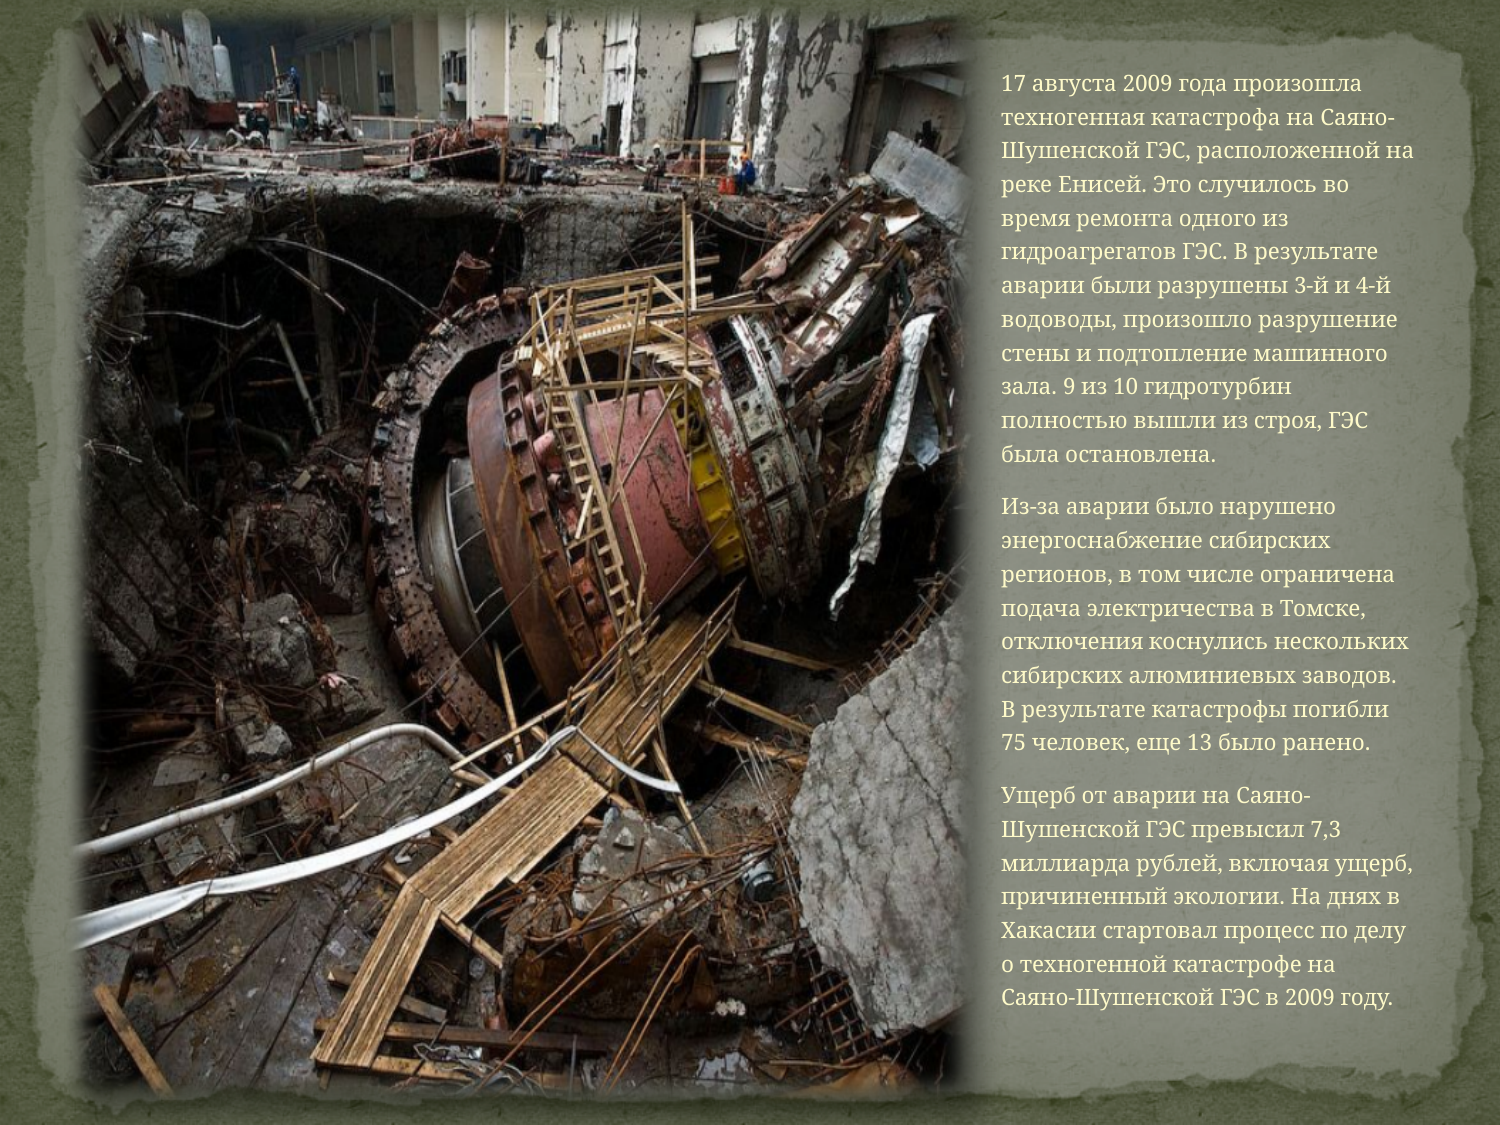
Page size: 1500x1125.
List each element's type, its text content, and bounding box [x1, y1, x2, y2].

list 17 августа 2009 года произошла техногенная катастрофа на Саяно-Шушенской ГЭС, расположенной на реке Енисей. Это случилось во время ремонта одного из гидроагрегатов ГЭС. В результате аварии были разрушены 3-й и 4-й водоводы, произошло разрушение стены и подтопление машинного зала. 9 из 10 гидротурбин полностью вышли из строя, ГЭС была остановлена. Из-за аварии было нарушено энергоснабжение сибирских регионов, в том числе ограничена подача электричества в Томске, отключения коснулись нескольких сибирских алюминиевых заводов. В результате катастрофы погибли 75 человек, еще 13 было ранено. Ущерб от аварии на Саяно-Шушенской ГЭС превысил 7,3 миллиарда рублей, включая ущерб, причиненный экологии. На днях в Хакасии стартовал процесс по делу о техногенной катастрофе на Саяно-Шушенской ГЭС в 2009 году. [986, 54, 1430, 1059]
picture [66, 1, 977, 1104]
